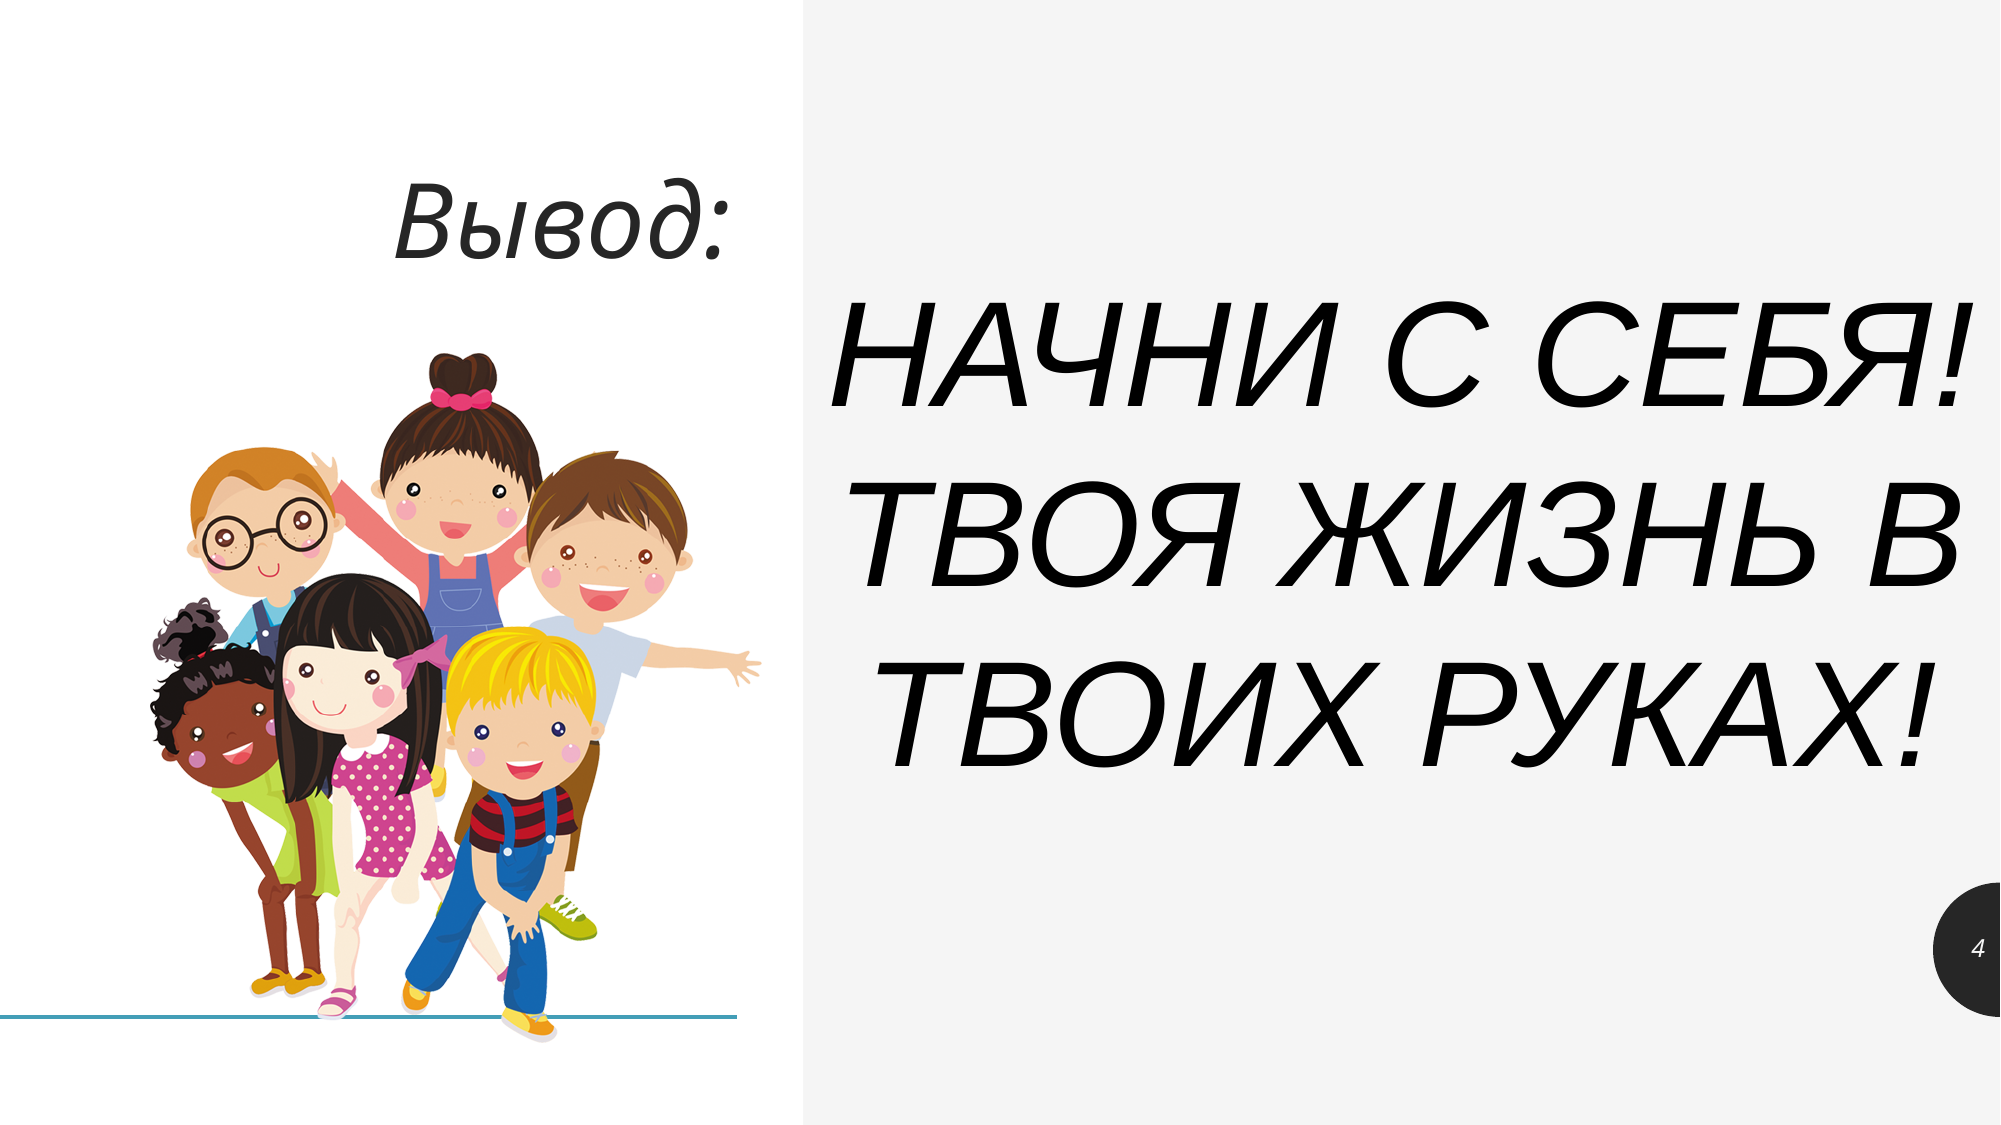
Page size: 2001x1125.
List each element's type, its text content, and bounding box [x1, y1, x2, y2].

title Вывод: [117, 31, 747, 275]
text_box НАЧНИ С СЕБЯ! ТВОЯ ЖИЗНЬ В ТВОИХ РУКАХ! [802, 249, 2000, 805]
slide_number 4 [1933, 919, 2000, 980]
picture [32, 275, 823, 1066]
